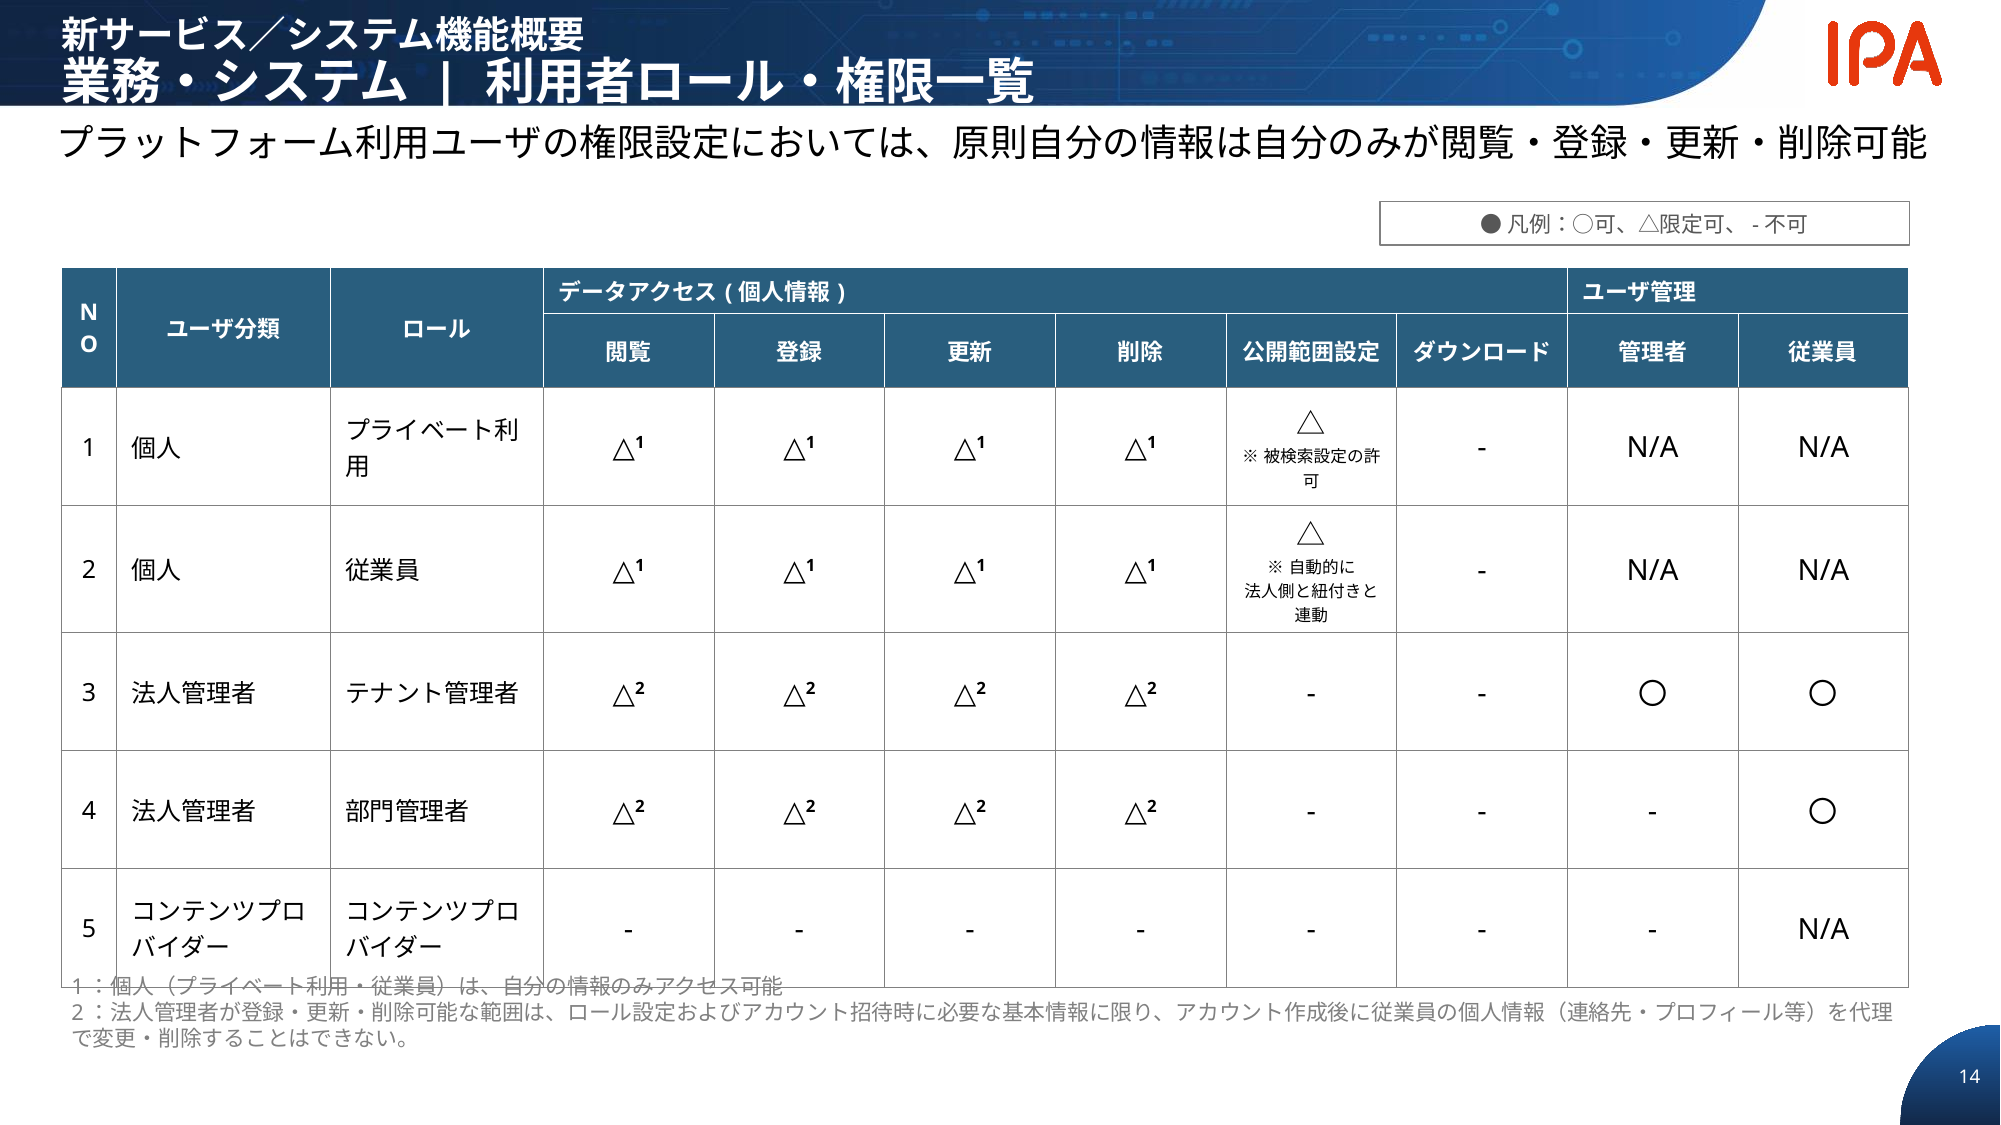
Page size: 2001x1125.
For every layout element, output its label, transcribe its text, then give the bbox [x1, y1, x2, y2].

table_cell △2 [1056, 633, 1226, 750]
table_cell - [1227, 869, 1396, 964]
table_cell コンテンツプロバイダー [117, 869, 330, 964]
table_cell - [1397, 388, 1567, 505]
table_cell - [1397, 751, 1567, 868]
table_cell 更新 [885, 314, 1055, 387]
table_cell 〇 [1739, 633, 1908, 750]
table_header ロール [331, 268, 543, 387]
table_cell 登録 [715, 314, 884, 387]
title 新サービス／システム機能概要 業務・システム | 利用者ロール・権限一覧 [61, 16, 1611, 92]
table_cell 5 [62, 869, 116, 964]
table_cell N/A [1739, 869, 1908, 964]
text_box 1：個人（プライベート利用・従業員）は、自分の情報のみアクセス可能 2：法人管理者が登録・更新・削除可能な範囲は、ロール設定およびアカウント招待時に必要な基本情報に限り、アカウント作成後に従業員の個人情報（連絡先・プロフィール等）を代理で変更・削除することはできない。 [56, 964, 1910, 1059]
table_cell 公開範囲設定 [1227, 314, 1396, 387]
table_cell 法人管理者 [117, 751, 330, 868]
table_cell △2 [715, 751, 884, 868]
table_cell 法人管理者 [117, 633, 330, 750]
table_cell プライベート利用 [331, 388, 543, 505]
table_cell 従業員 [1739, 314, 1908, 387]
table_header ユーザ管理 [1568, 268, 1908, 313]
table_cell - [1568, 869, 1738, 964]
picture [1828, 21, 1942, 86]
table_cell - [1397, 506, 1567, 632]
table_cell N/A [1568, 388, 1738, 505]
table_cell △1 [544, 388, 714, 505]
table_cell - [1568, 751, 1738, 868]
table_cell N/A [1739, 506, 1908, 632]
table_cell N/A [1568, 506, 1738, 632]
table_cell △ ※自動的に 法人側と紐付きと連動 [1227, 506, 1396, 632]
table_cell 従業員 [331, 506, 543, 632]
table_cell - [1397, 869, 1567, 964]
table_cell N/A [1739, 388, 1908, 505]
table_cell △2 [544, 751, 714, 868]
table_cell △2 [544, 633, 714, 750]
table_cell 個人 [117, 506, 330, 632]
table_cell テナント管理者 [331, 633, 543, 750]
table_cell △ ※被検索設定の許可 [1227, 388, 1396, 505]
table_cell - [885, 869, 1055, 964]
table_header NO [62, 268, 116, 387]
table_cell 削除 [1056, 314, 1226, 387]
table_cell - [1227, 751, 1396, 868]
table_cell △1 [885, 506, 1055, 632]
table_header データアクセス(個人情報) [544, 268, 1567, 313]
table_cell △1 [1056, 506, 1226, 632]
table_cell △1 [544, 506, 714, 632]
table_cell 3 [62, 633, 116, 750]
text_box プラットフォーム利用ユーザの権限設定においては、原則自分の情報は自分のみが閲覧・登録・更新・削除可能 [56, 118, 1940, 216]
table_cell - [1056, 869, 1226, 964]
table_cell 管理者 [1568, 314, 1738, 387]
table_cell ダウンロード [1397, 314, 1567, 387]
table_cell 4 [62, 751, 116, 868]
table_cell 〇 [1568, 633, 1738, 750]
table_cell - [1397, 633, 1567, 750]
table_cell 2 [62, 506, 116, 632]
table_cell △1 [715, 506, 884, 632]
table_cell コンテンツプロバイダー [331, 869, 543, 964]
table_cell △1 [715, 388, 884, 505]
table_cell 部門管理者 [331, 751, 543, 868]
table_cell △2 [715, 633, 884, 750]
table_cell - [1227, 633, 1396, 750]
table_header ユーザ分類 [117, 268, 330, 387]
table_cell △2 [885, 751, 1055, 868]
table_cell △1 [1056, 388, 1226, 505]
table_cell △2 [885, 633, 1055, 750]
table_cell 〇 [1739, 751, 1908, 868]
table_cell 1 [62, 388, 116, 505]
table_cell △1 [885, 388, 1055, 505]
table_cell 個人 [117, 388, 330, 505]
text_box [1379, 201, 1910, 246]
table_cell △2 [1056, 751, 1226, 868]
table_cell - [544, 869, 714, 964]
table_cell - [715, 869, 884, 964]
table_cell 閲覧 [544, 314, 714, 387]
picture [0, 0, 1805, 108]
